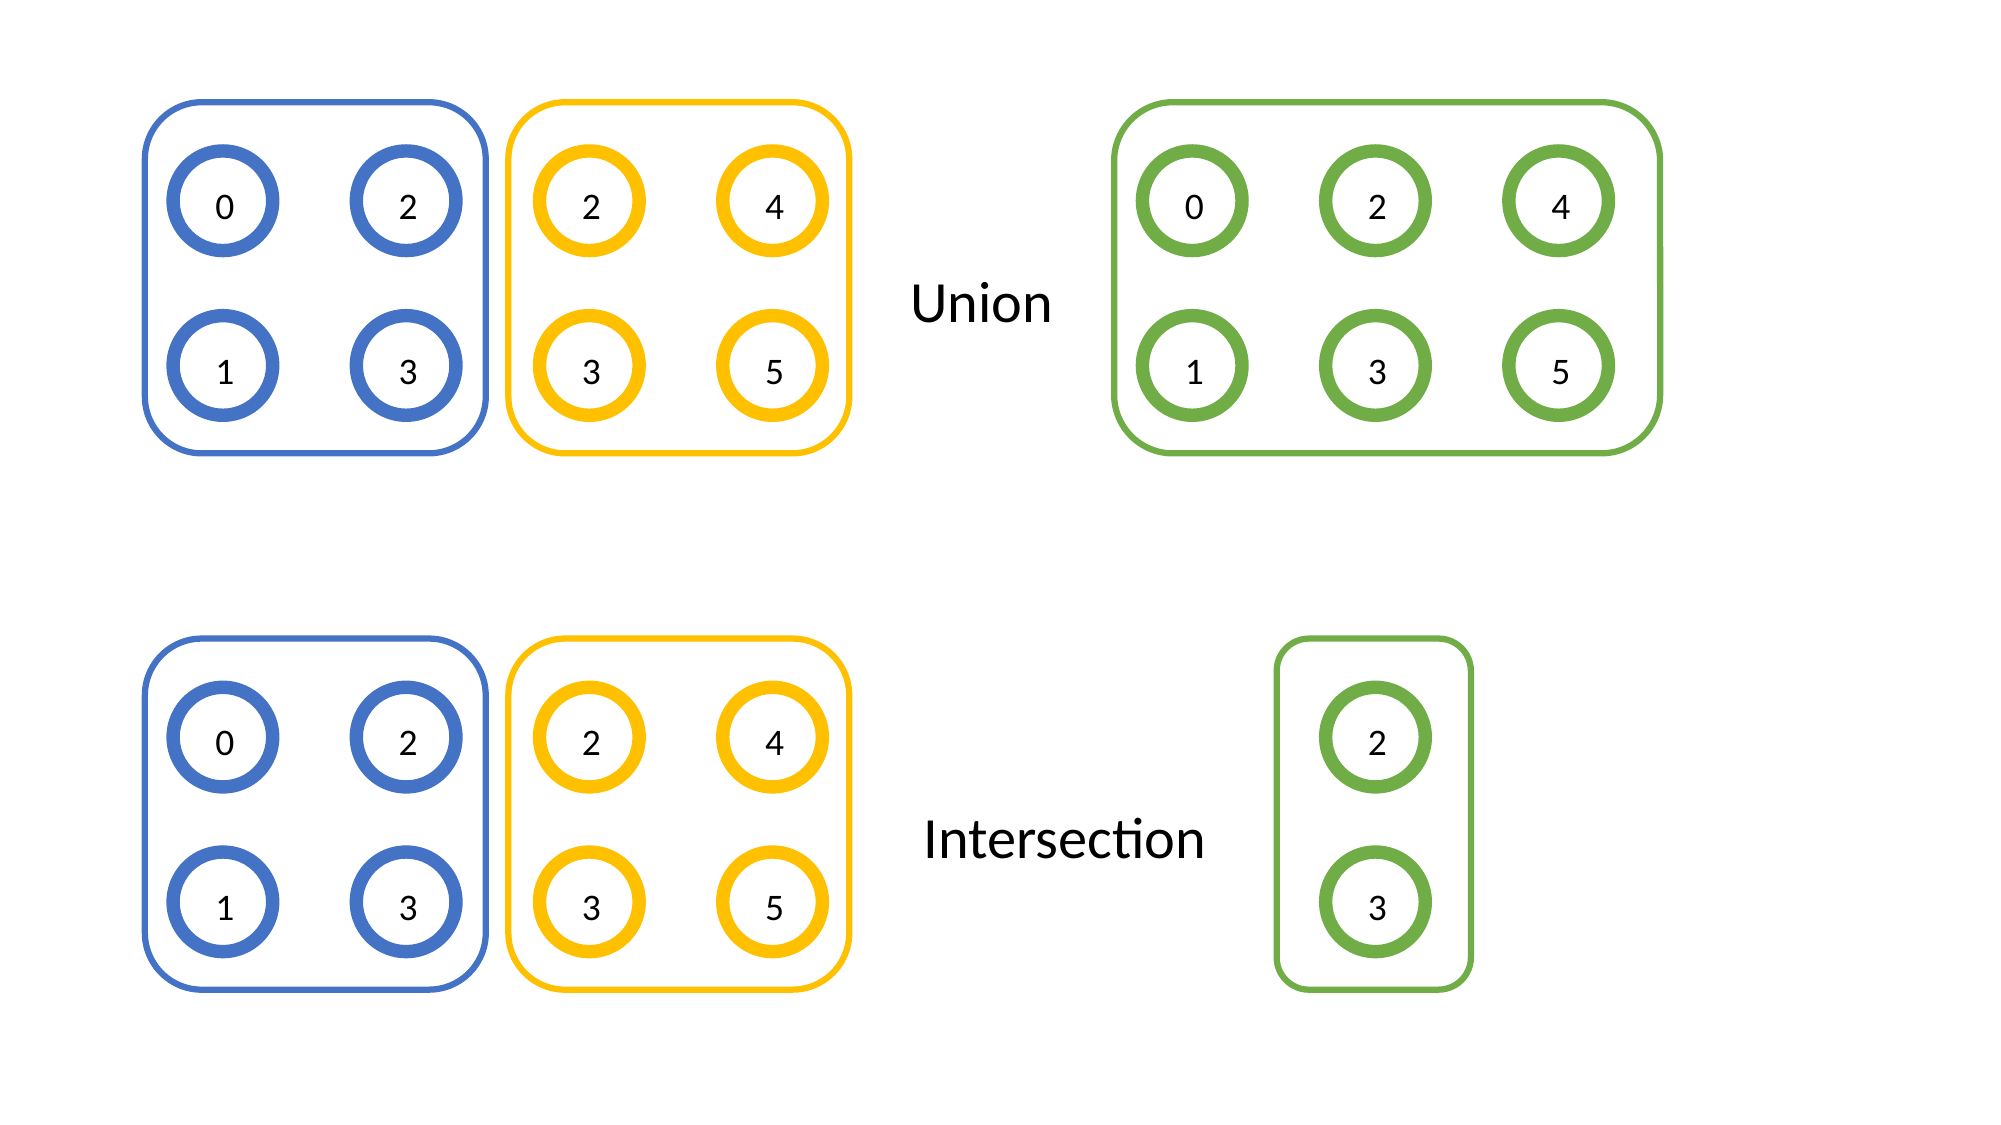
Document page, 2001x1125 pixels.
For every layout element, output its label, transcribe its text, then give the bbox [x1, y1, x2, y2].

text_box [1319, 846, 1431, 958]
text_box [507, 637, 851, 991]
text_box Union [893, 256, 1070, 342]
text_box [167, 145, 279, 257]
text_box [717, 681, 829, 793]
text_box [1503, 145, 1615, 257]
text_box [533, 846, 645, 958]
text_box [1503, 309, 1615, 421]
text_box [350, 145, 462, 257]
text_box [1319, 681, 1431, 793]
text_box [1319, 145, 1431, 257]
text_box [1275, 637, 1472, 991]
text_box [143, 637, 487, 991]
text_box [167, 309, 279, 421]
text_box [717, 309, 829, 421]
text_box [533, 309, 645, 421]
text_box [717, 145, 829, 257]
text_box Intersection [874, 793, 1256, 878]
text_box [167, 846, 279, 958]
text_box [1319, 309, 1431, 421]
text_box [533, 681, 645, 793]
text_box [1113, 101, 1662, 455]
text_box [717, 846, 829, 958]
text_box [167, 681, 279, 793]
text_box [350, 309, 462, 421]
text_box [350, 846, 462, 958]
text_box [1136, 145, 1248, 257]
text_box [1136, 309, 1248, 421]
text_box [507, 101, 851, 455]
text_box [350, 681, 462, 793]
text_box [143, 101, 487, 455]
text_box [533, 145, 645, 257]
